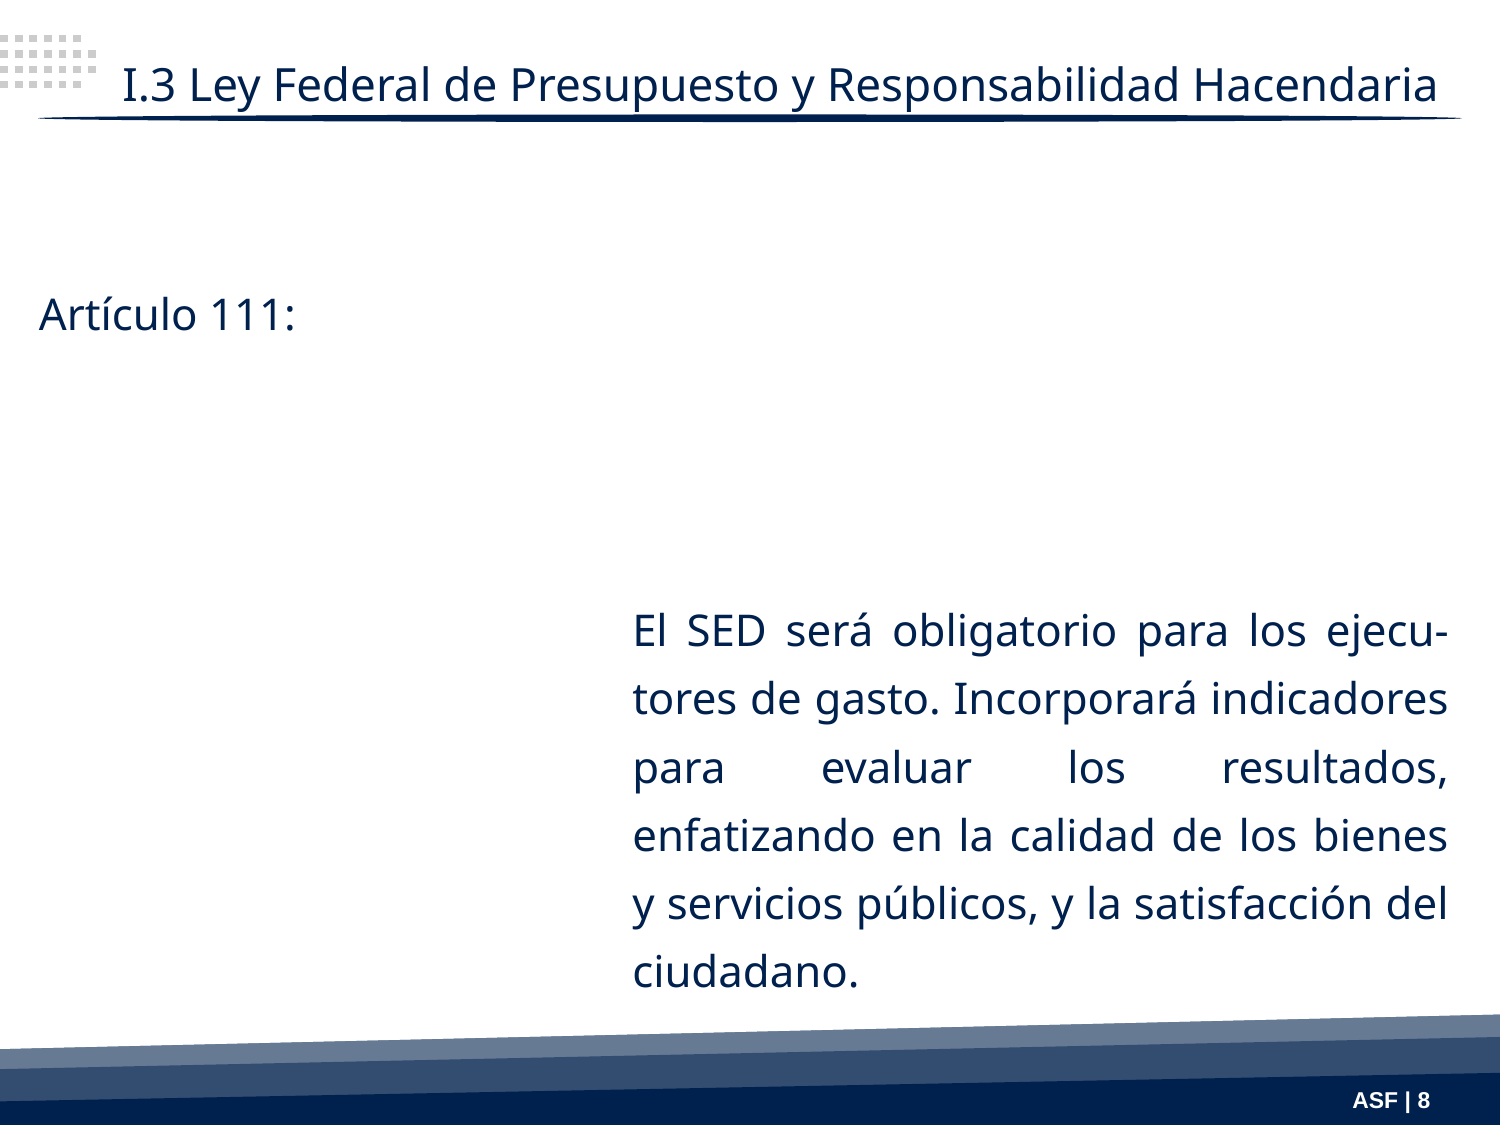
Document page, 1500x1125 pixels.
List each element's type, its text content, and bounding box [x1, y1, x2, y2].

text_box [38, 114, 1462, 123]
text_box Artículo 111: [24, 263, 311, 415]
text_box El SED será obligatorio para los ejecu-tores de gasto. Incorporará indicadores para evaluar los resultados, enfatizando en la calidad de los bienes y servicios públicos, y la satisfacción del ciudadano. [617, 580, 1465, 1073]
slide_number ASF | 8 [1337, 1078, 1489, 1125]
text_box I.3 Ley Federal de Presupuesto y Responsabilidad Hacendaria [107, 48, 1500, 119]
